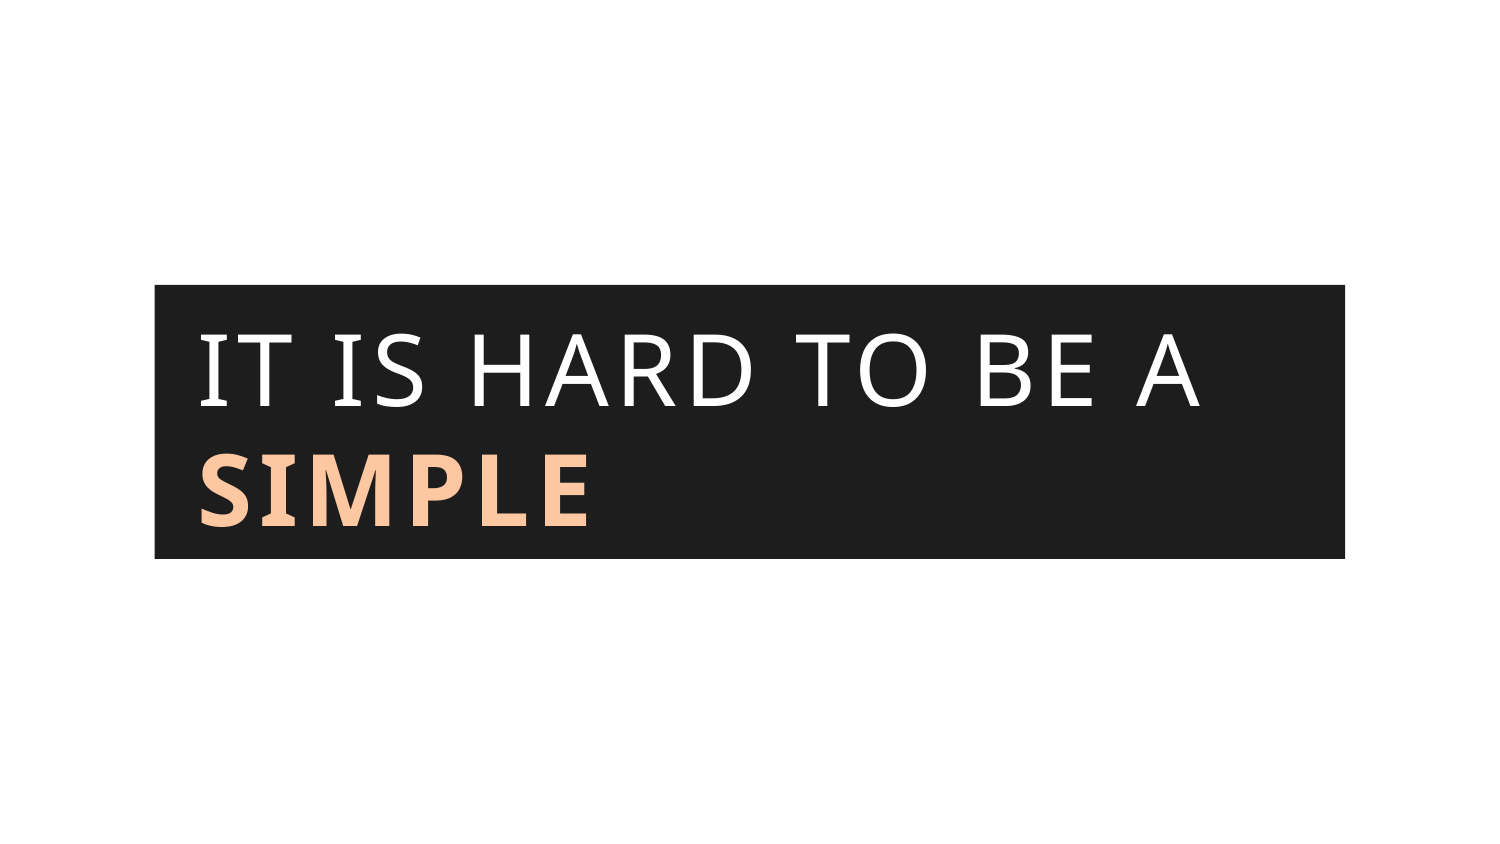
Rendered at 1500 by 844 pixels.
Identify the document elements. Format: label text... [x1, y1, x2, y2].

text_box [1327, 283, 1347, 561]
text_box [153, 283, 183, 561]
title IT IS HARD TO BE A SIMPLE [183, 270, 1327, 583]
